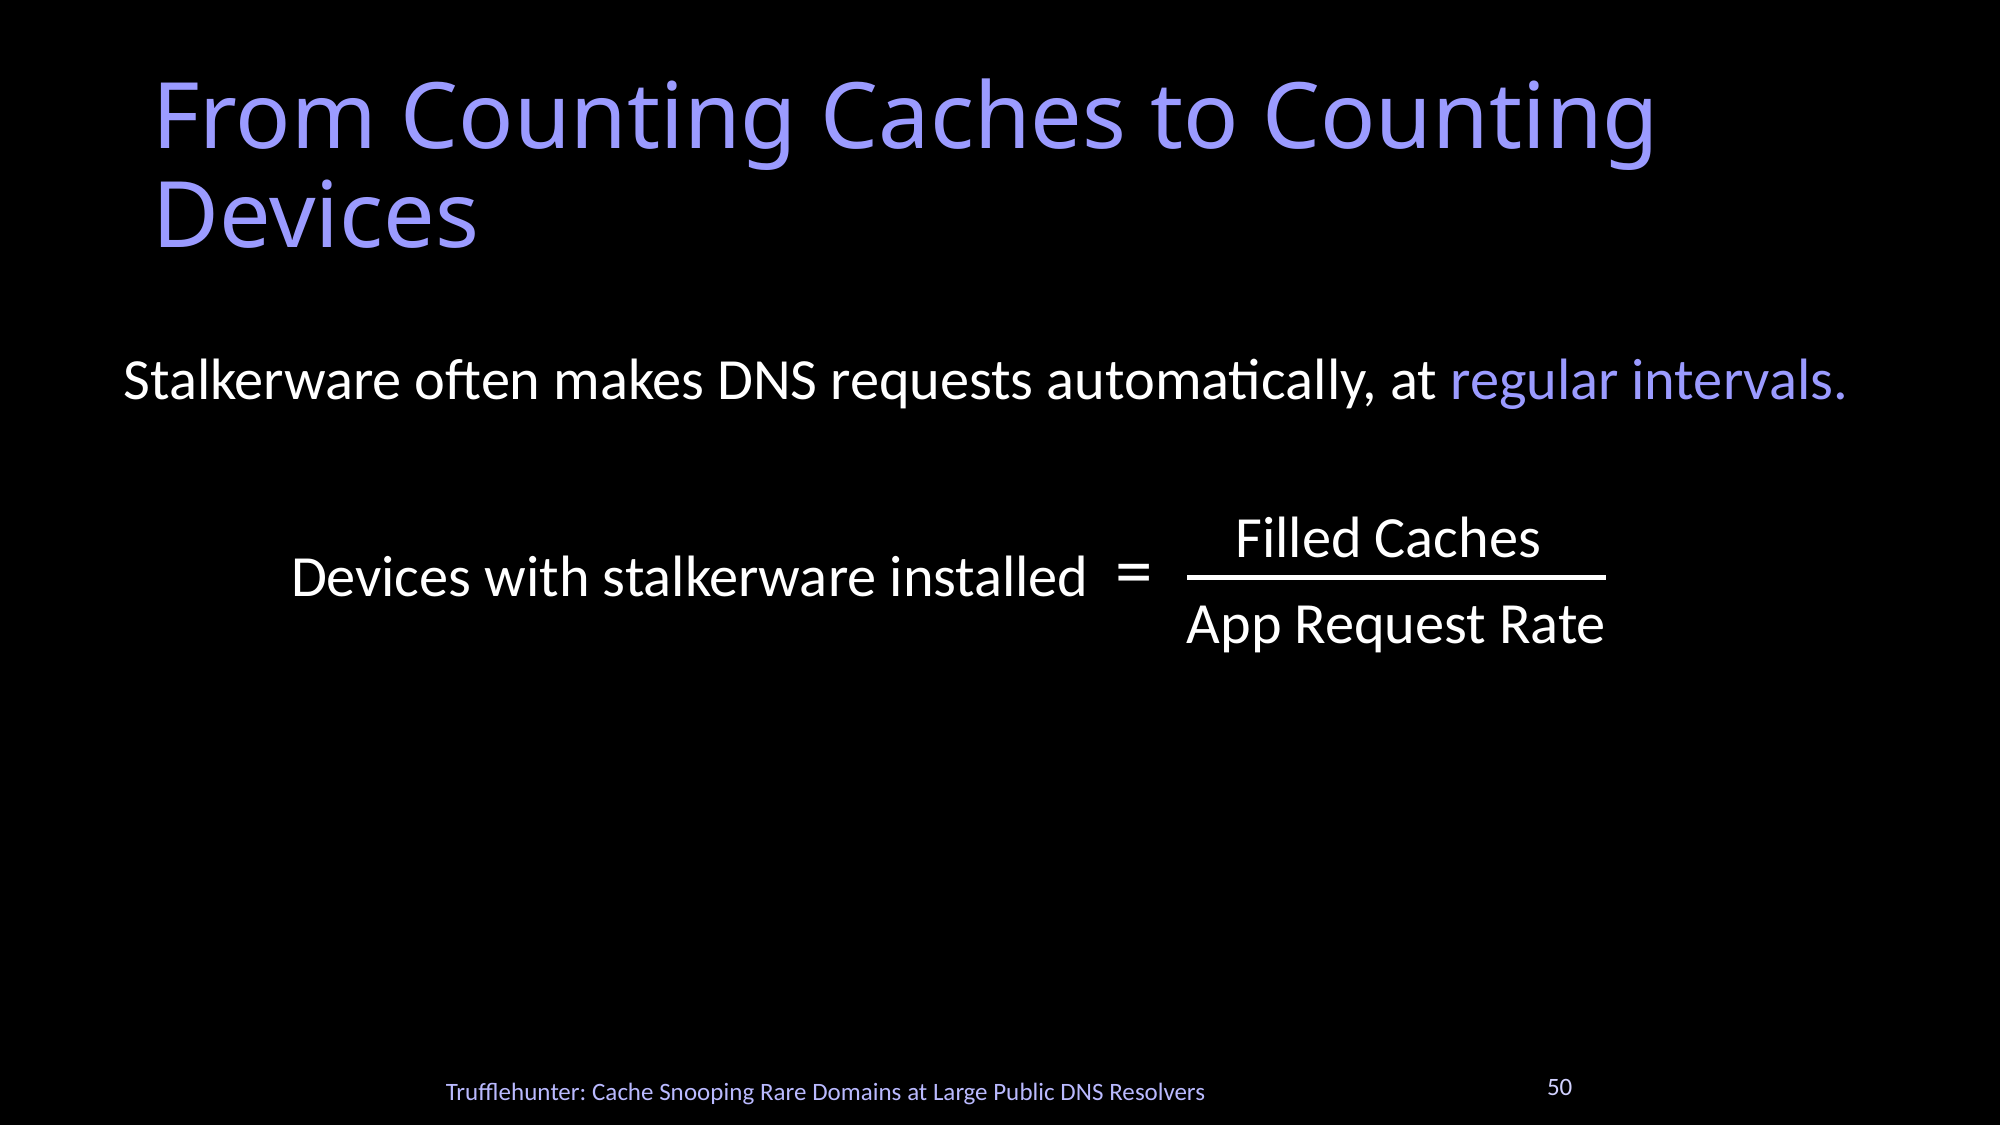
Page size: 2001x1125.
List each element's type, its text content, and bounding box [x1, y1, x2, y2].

text_box App Request Rate [1165, 605, 1628, 663]
text_box Devices with stalkerware installed = [276, 514, 1171, 620]
list Stalkerware often makes DNS requests automatically, at regular intervals. [108, 341, 1892, 605]
slide_number 50 [1137, 1055, 1588, 1116]
footer Trufflehunter: Cache Snooping Rare Domains at Large Public DNS Resolvers [412, 1060, 1240, 1121]
title From Counting Caches to Counting Devices [137, 59, 1863, 278]
